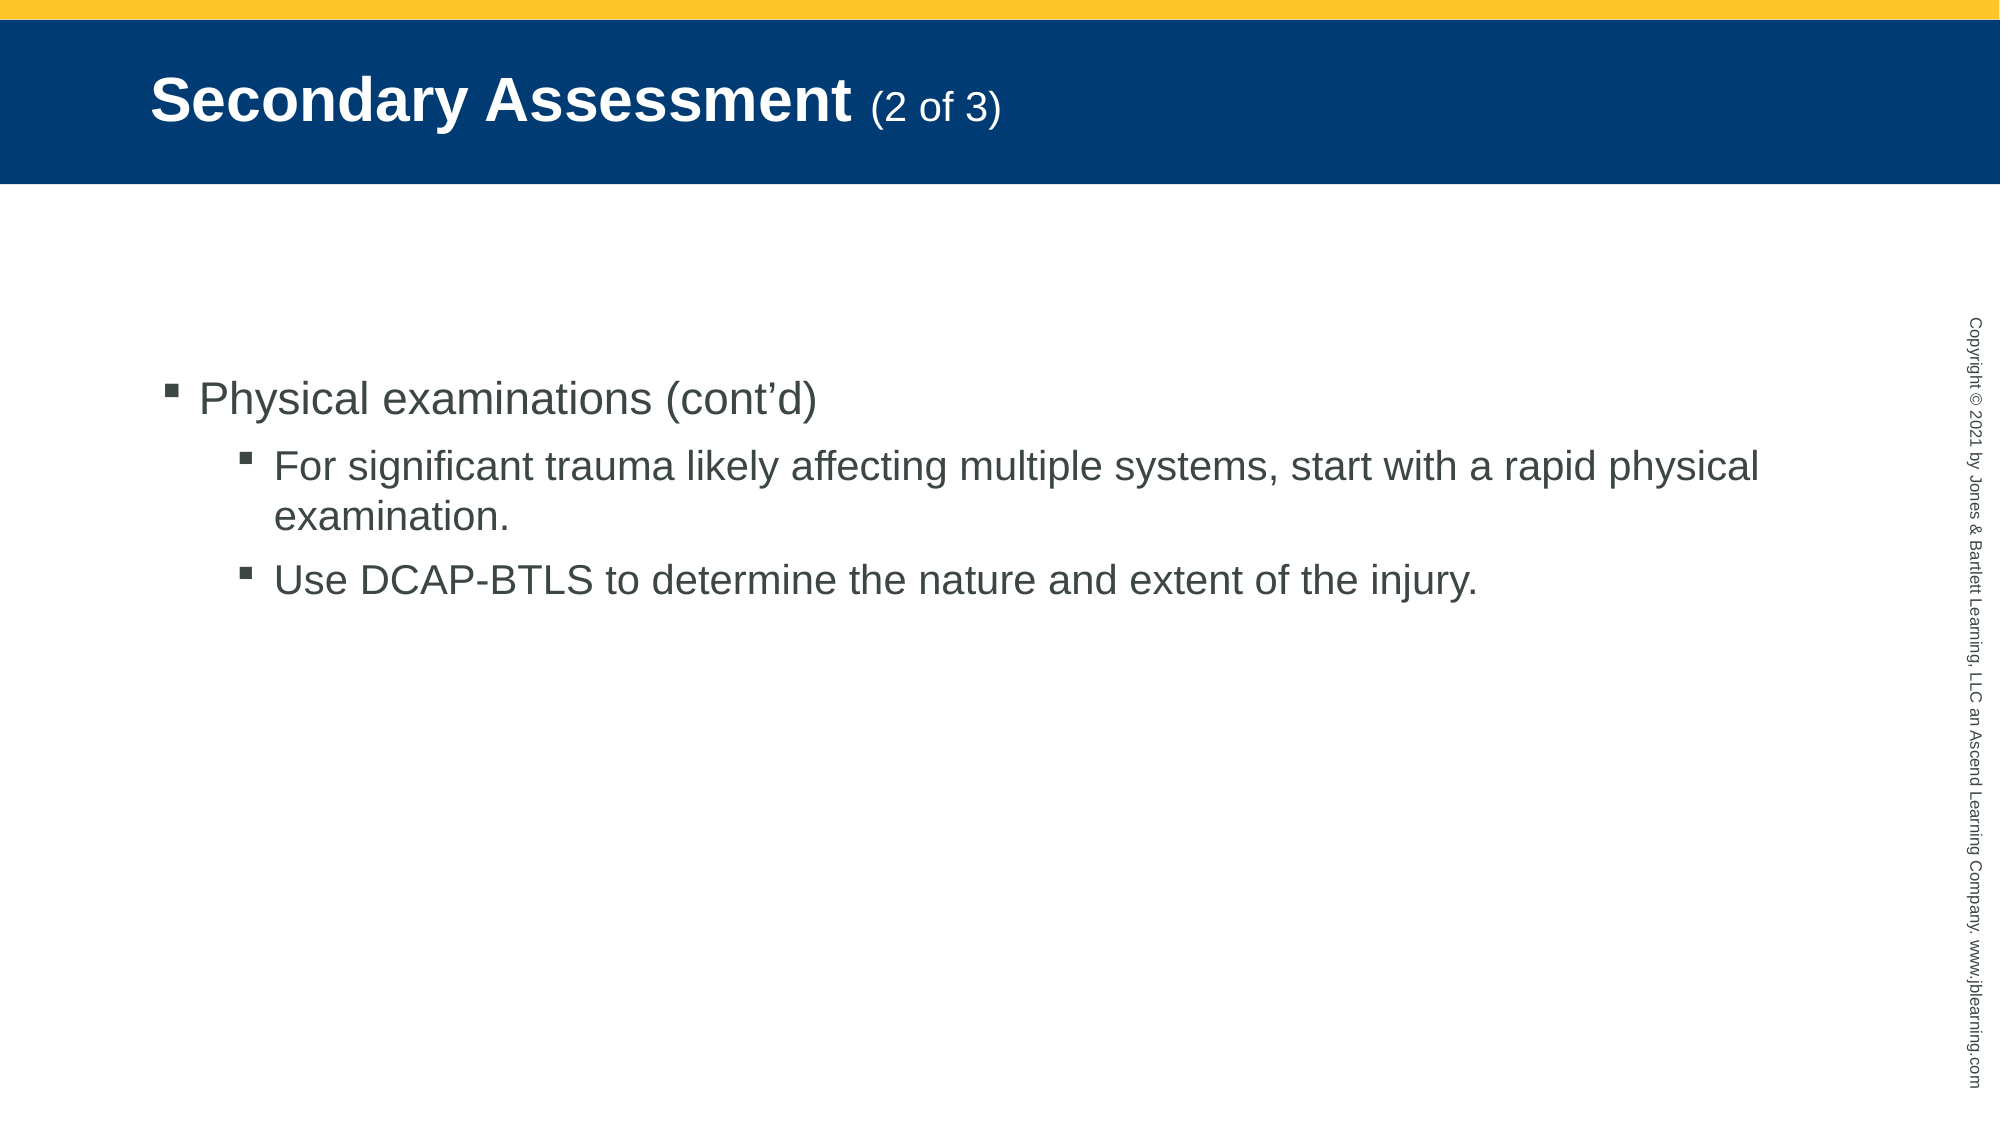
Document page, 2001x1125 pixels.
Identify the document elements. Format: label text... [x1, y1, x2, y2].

title Secondary Assessment (2 of 3) [0, 19, 2000, 185]
list Physical examinations (cont’d) For significant trauma likely affecting multiple systems, start with a rapid physical examination. Use DCAP-BTLS to determine the nature and extent of the injury. [146, 361, 1859, 1016]
